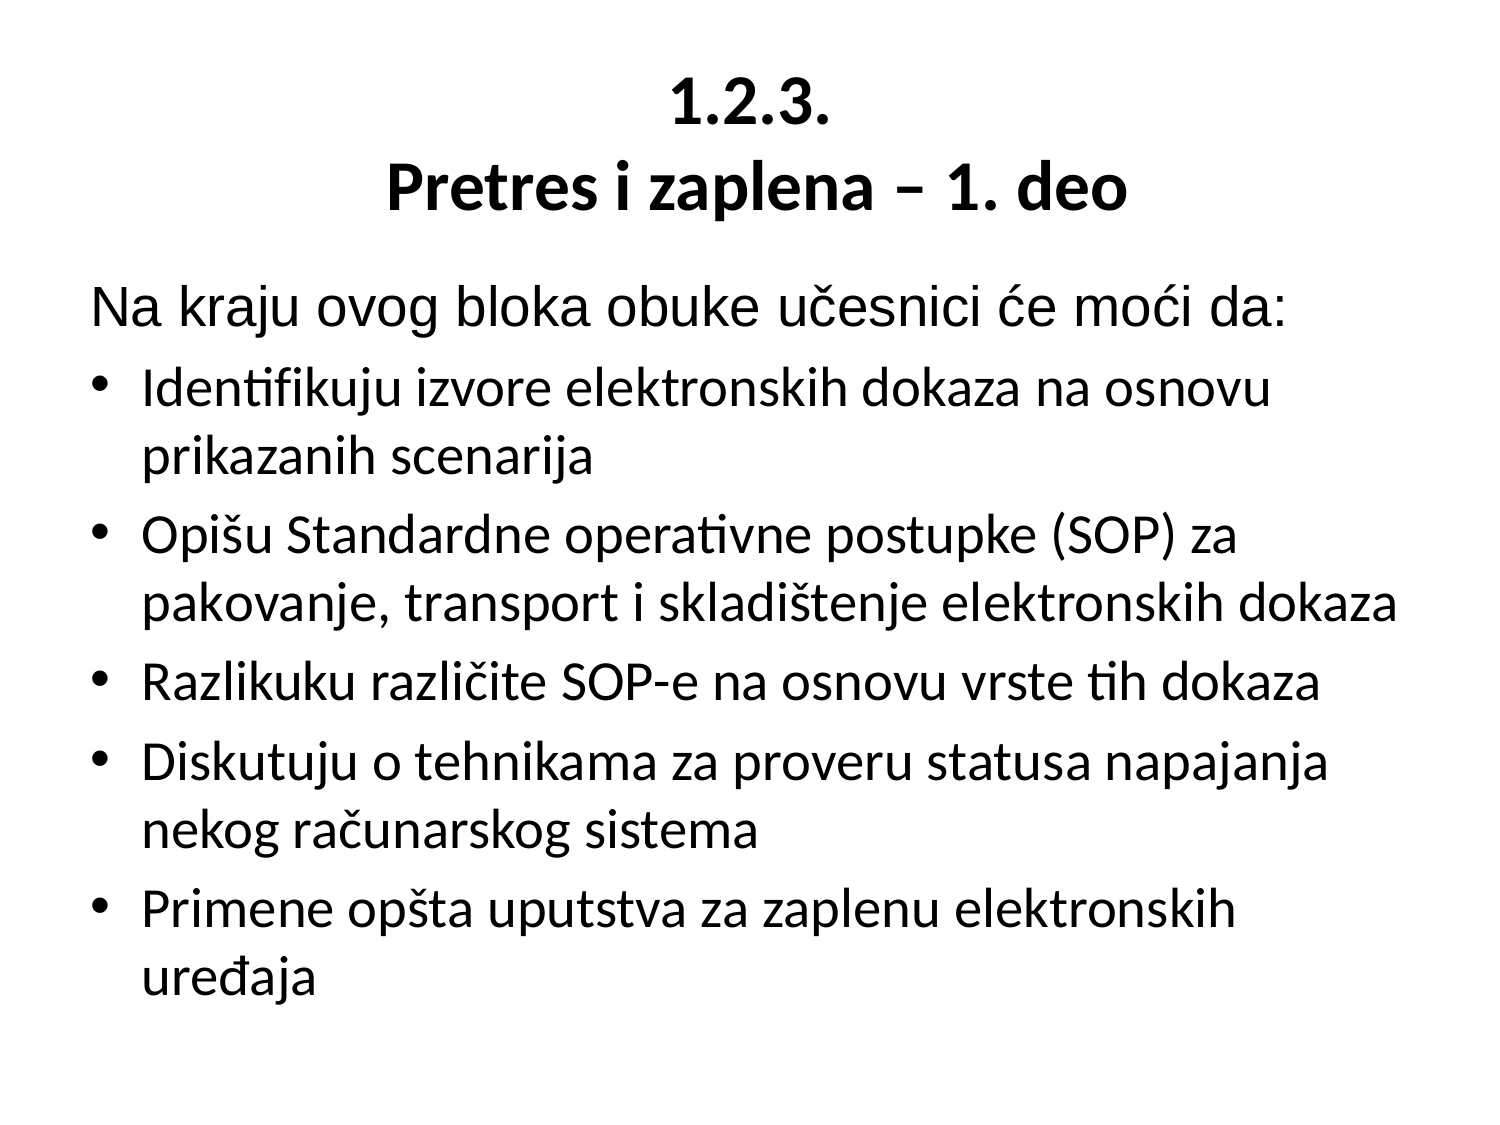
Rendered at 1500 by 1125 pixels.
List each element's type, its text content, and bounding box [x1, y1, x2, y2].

list Na kraju ovog bloka obuke učesnici će moći da: Identifikuju izvore elektronskih dokaza na osnovu prikazanih scenarija Opišu Standardne operativne postupke (SOP) za pakovanje, transport i skladištenje elektronskih dokaza Razlikuku različite SOP-e na osnovu vrste tih dokaza Diskutuju o tehnikama za proveru statusa napajanja nekog računarskog sistema Primene opšta uputstva za zaplenu elektronskih uređaja [75, 262, 1425, 1089]
title 1.2.3. Pretres i zaplena – 1. deo [75, 45, 1425, 233]
